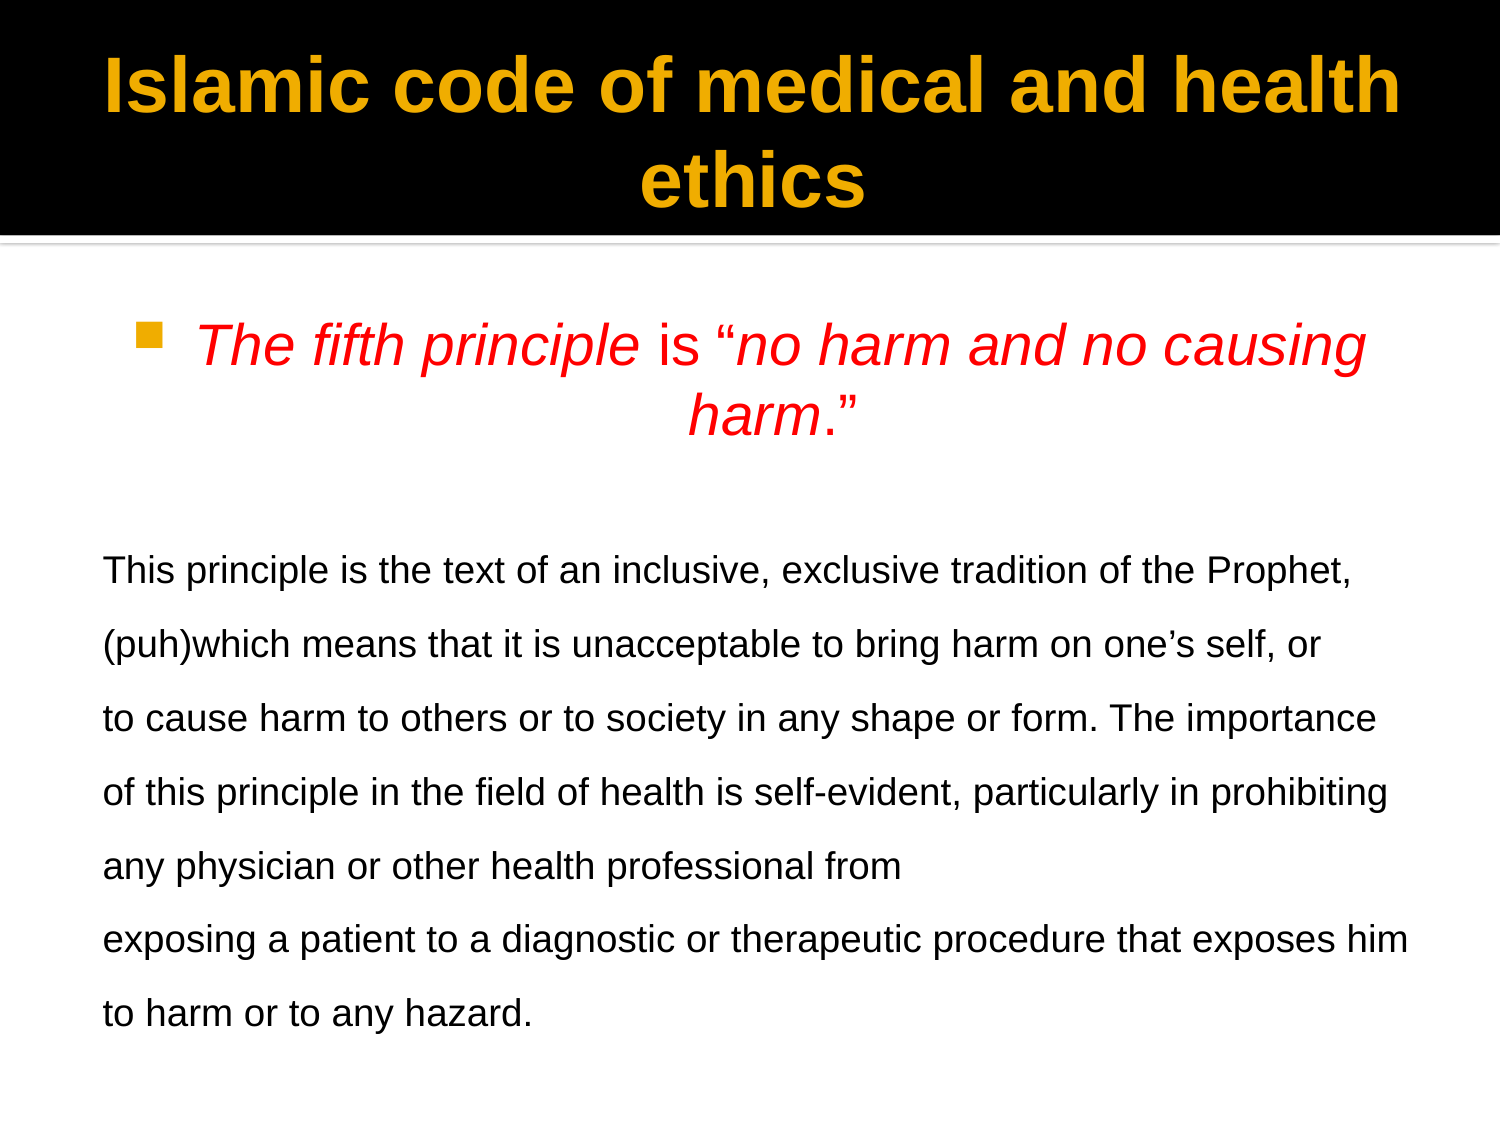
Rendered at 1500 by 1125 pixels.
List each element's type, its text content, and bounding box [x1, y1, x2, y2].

title Islamic code of medical and health ethics [75, 25, 1425, 231]
list The fifth principle is “no harm and no causing harm.” This principle is the text of an inclusive, exclusive tradition of the Prophet, (puh)which means that it is unacceptable to bring harm on one’s self, or to cause harm to others or to society in any shape or form. The importance of this principle in the field of health is self-evident, particularly in prohibiting any physician or other health professional from exposing a patient to a diagnostic or therapeutic procedure that exposes him to harm or to any hazard. [75, 291, 1425, 1050]
